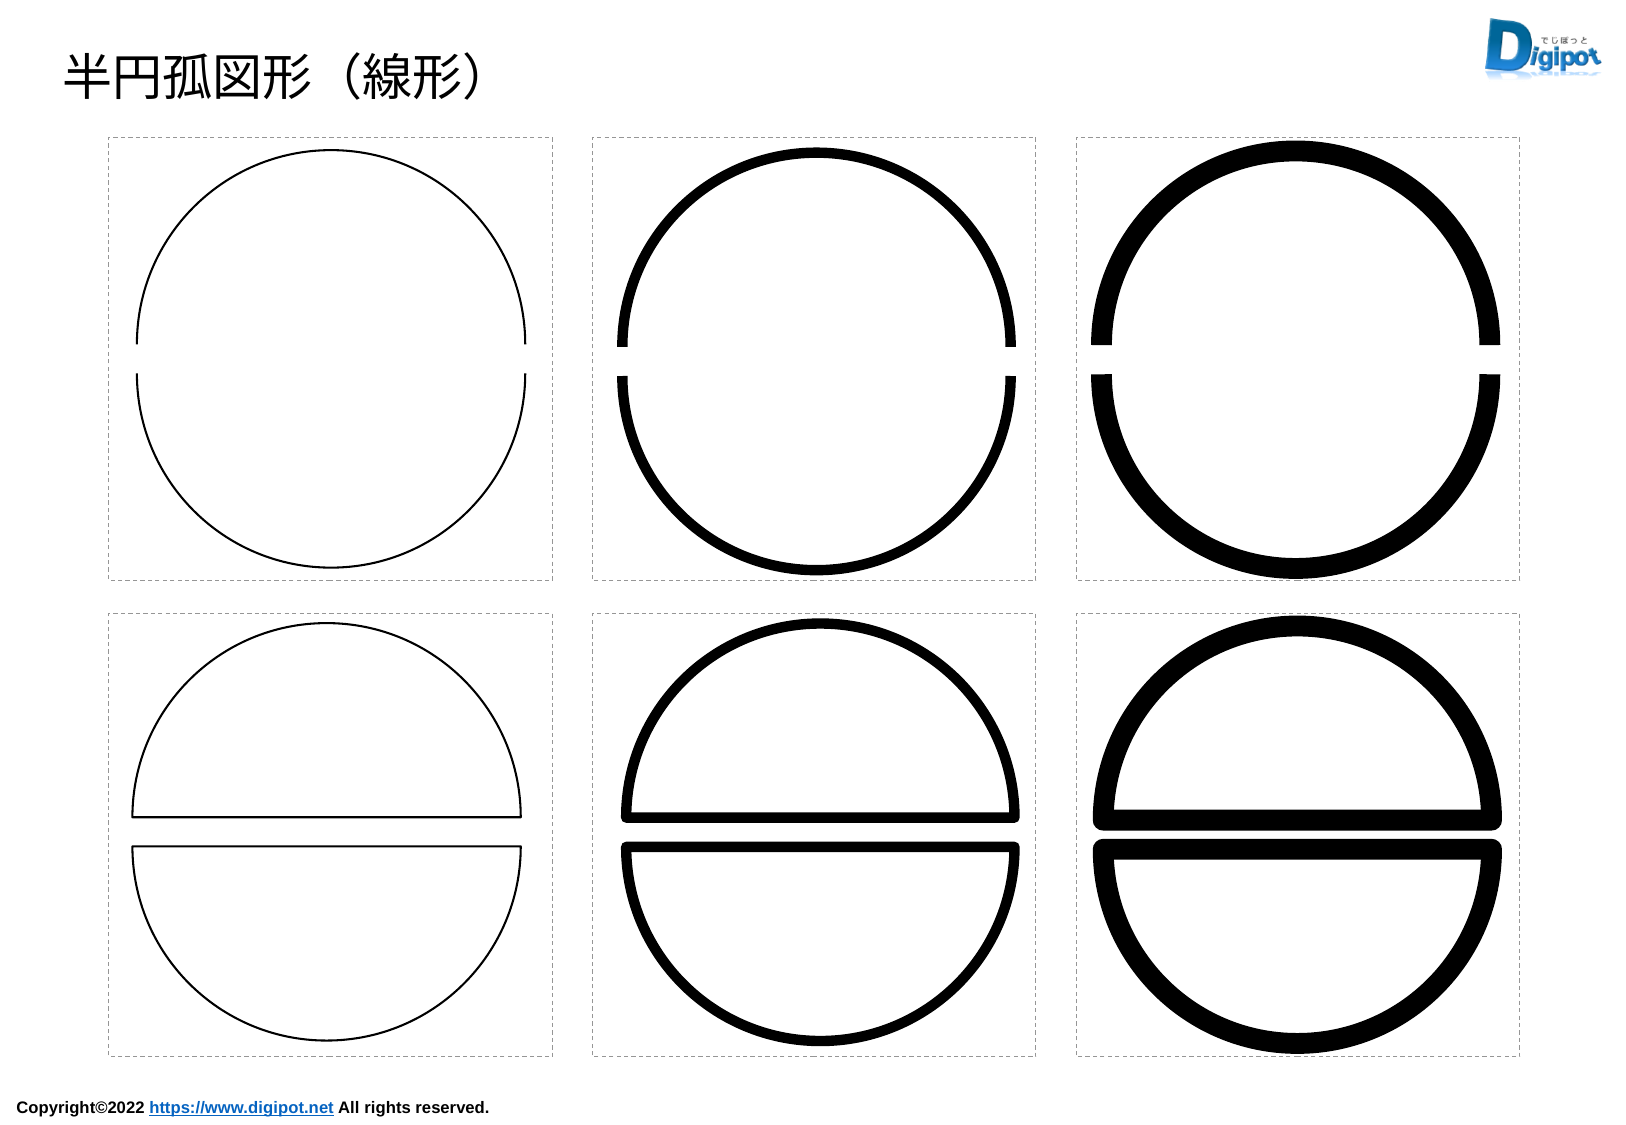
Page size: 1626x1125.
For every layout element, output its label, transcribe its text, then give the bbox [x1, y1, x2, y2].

text_box [622, 152, 1011, 347]
picture [1485, 18, 1602, 82]
text_box 半円孤図形（線形） [47, 38, 528, 113]
text_box [1103, 849, 1492, 1044]
text_box [626, 846, 1015, 1042]
text_box [132, 846, 521, 1041]
text_box [626, 623, 1015, 818]
text_box [136, 150, 526, 345]
text_box [1101, 150, 1490, 346]
text_box [1101, 374, 1490, 569]
text_box [1103, 625, 1492, 821]
text_box [136, 373, 526, 568]
text_box [622, 376, 1011, 571]
text_box [132, 623, 521, 818]
